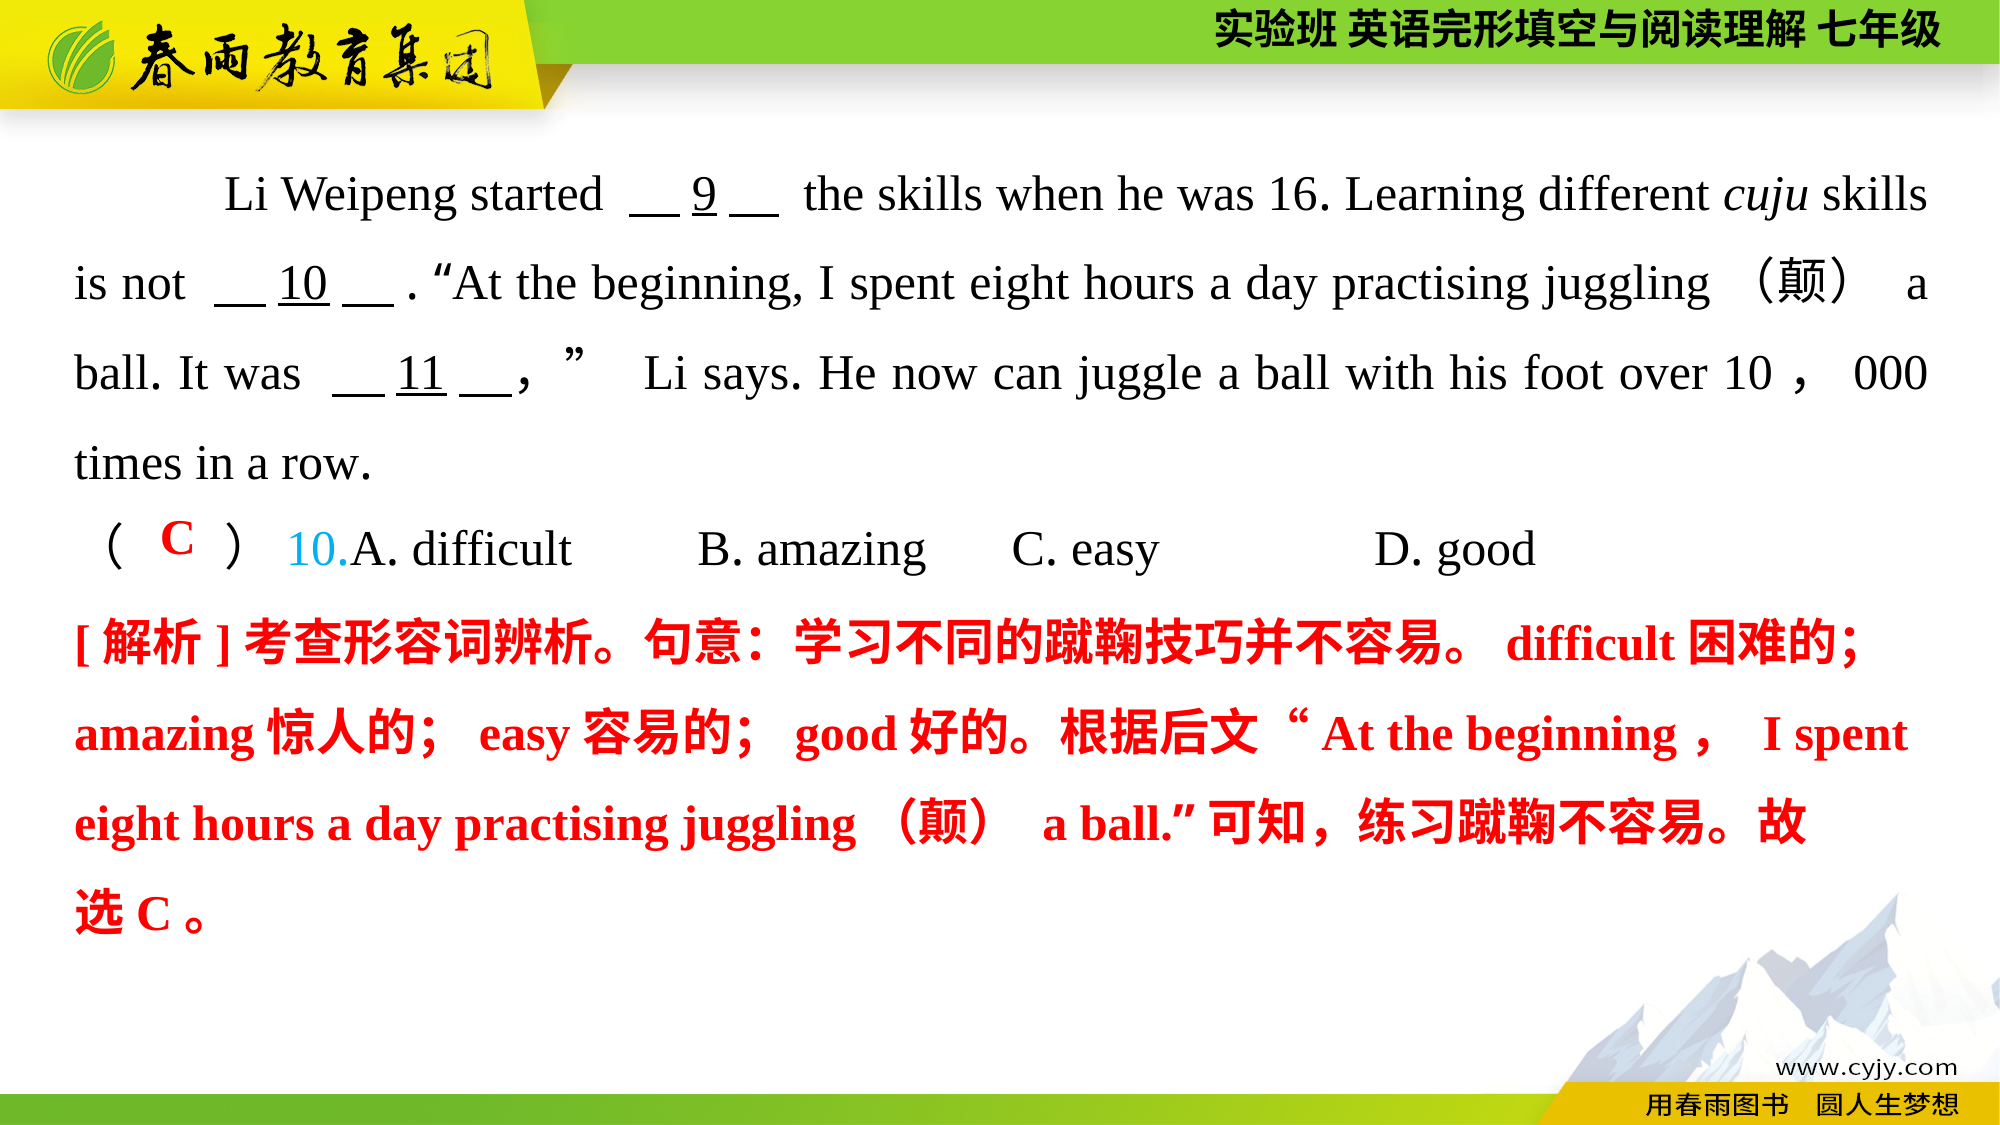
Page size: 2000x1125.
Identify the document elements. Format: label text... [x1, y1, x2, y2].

text_box （ ）10.A. difficult B. amazing C. easy D. good [59, 477, 1944, 573]
picture [0, 0, 2000, 1125]
text_box [解析]考查形容词辨析。句意：学习不同的蹴鞠技巧并不容易。difficult困难的；amazing惊人的；easy容易的；good好的。根据后文“At the beginning， I spent eight hours a day practising juggling（颠） a ball.”可知，练习蹴鞠不容易。故 选C。 [59, 573, 1944, 949]
text_box C [145, 496, 212, 572]
list Li Weipeng started 9 the skills when he was 16. Learning different cuju skills is not 10 . “At the beginning, I spent eight hours a day practising juggling（颠） a ball. It was 11 ，” Li says. He now can juggle a ball with his foot over 10，000 times in a row. [59, 122, 1944, 477]
